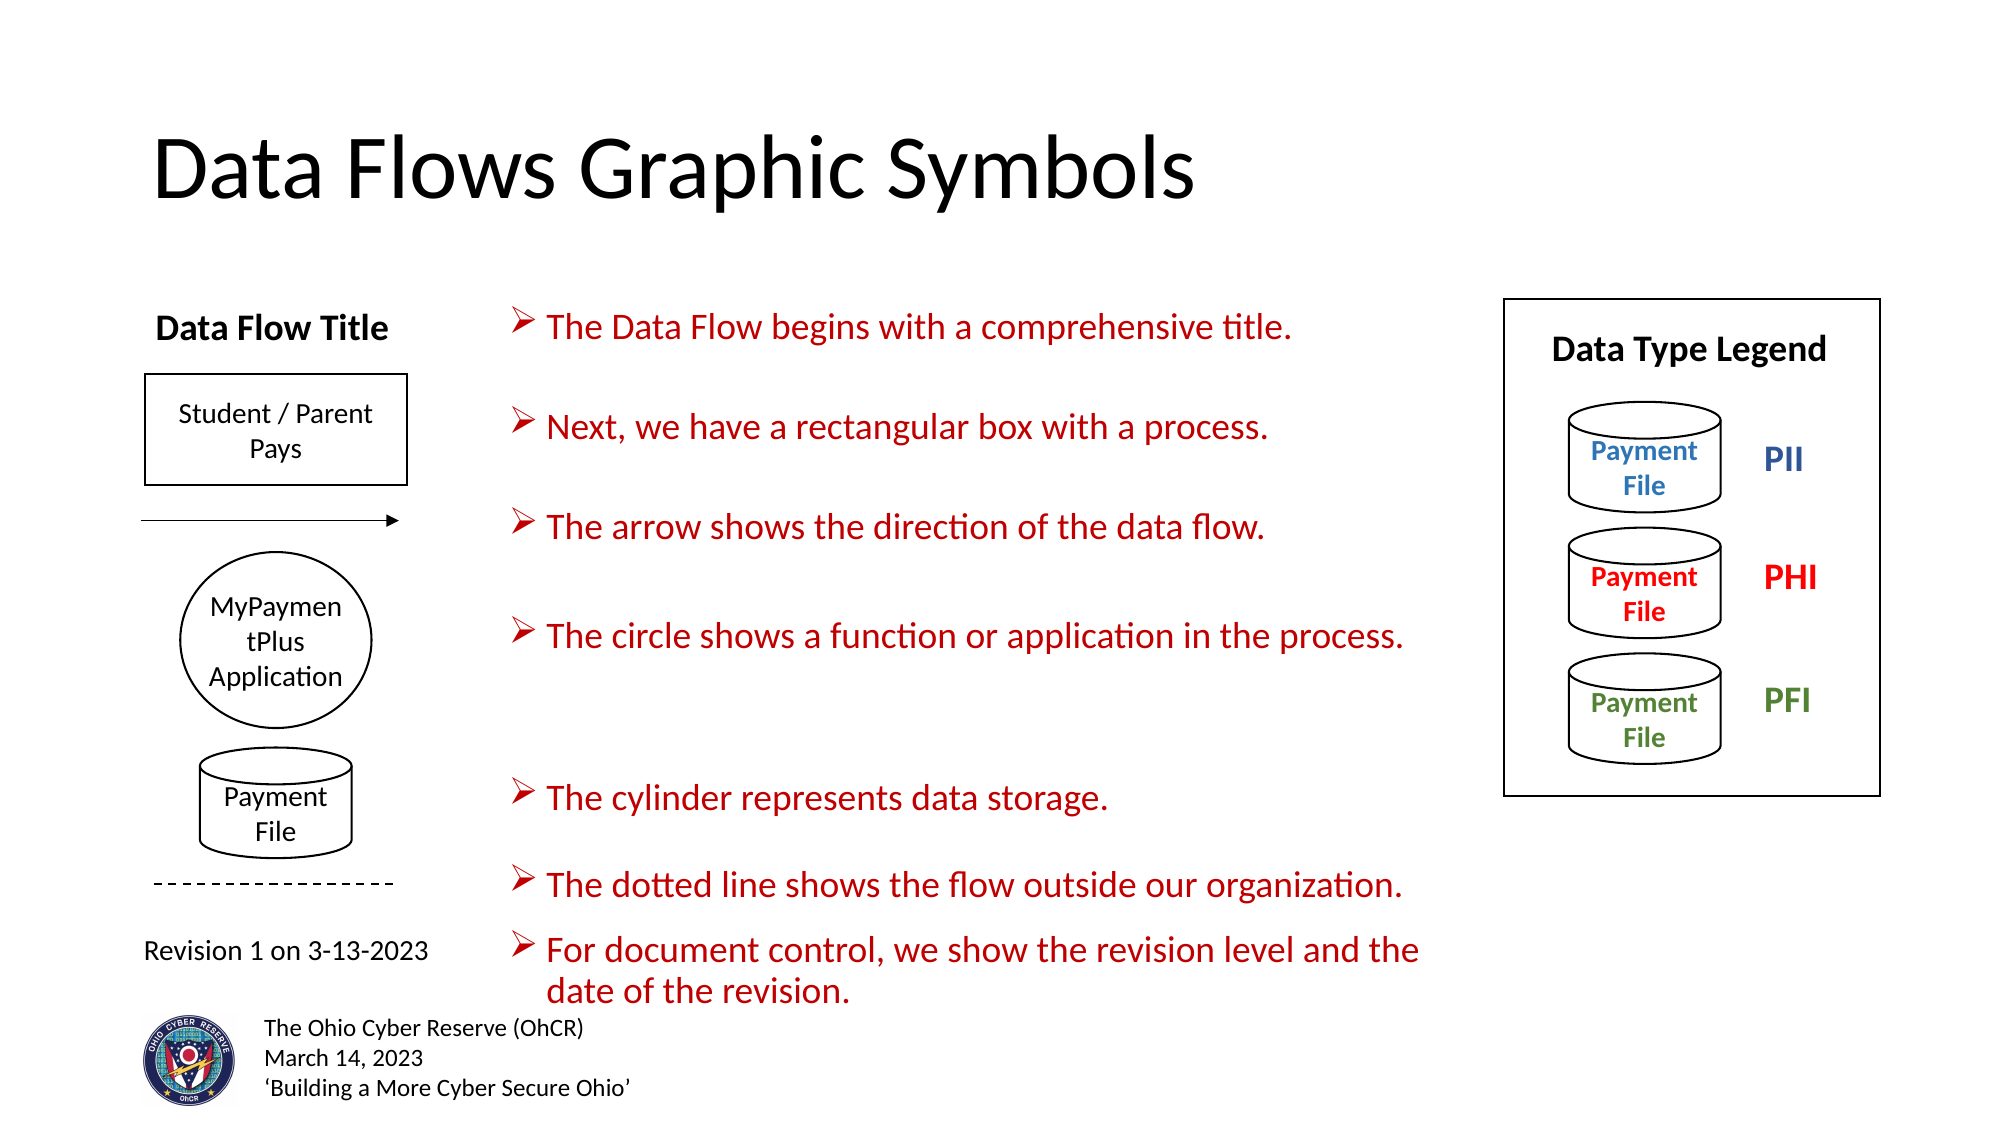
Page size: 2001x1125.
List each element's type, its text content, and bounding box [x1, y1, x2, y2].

text_box Payment File [198, 746, 353, 860]
text_box Data Flow Title [140, 295, 407, 356]
list The Data Flow begins with a comprehensive title. Next, we have a rectangular box with a process. The arrow shows the direction of the data flow. The circle shows a function or application in the process. The cylinder represents data storage. The dotted line shows the flow outside our organization. For document control, we show the revision level and the date of the revision. [494, 299, 1447, 1066]
text_box Revision 1 on 3-13-2023 [129, 924, 448, 974]
text_box MyPaymentPlus Application [179, 551, 373, 730]
title Data Flows Graphic Symbols [137, 59, 1863, 278]
text_box Student / Parent Pays [144, 373, 408, 486]
text_box The Ohio Cyber Reserve (OhCR) March 14, 2023 ‘Building a More Cyber Secure Ohio’ [249, 1004, 647, 1109]
picture [140, 1013, 238, 1108]
text_box [1503, 298, 1881, 797]
